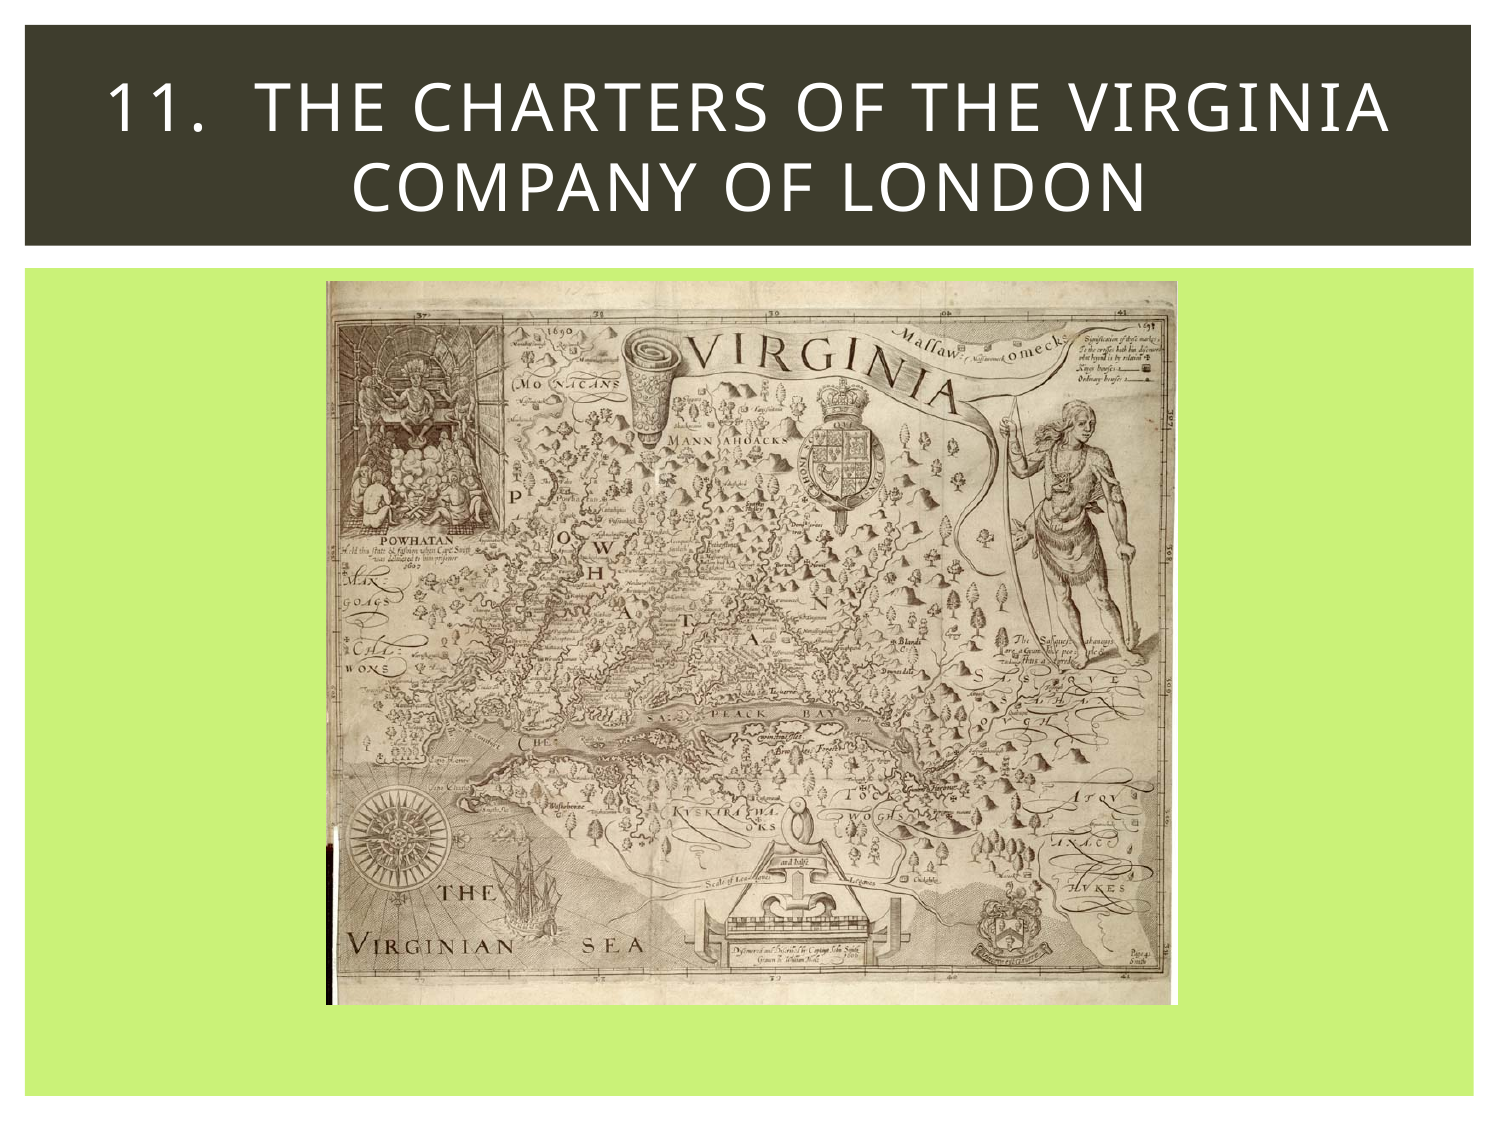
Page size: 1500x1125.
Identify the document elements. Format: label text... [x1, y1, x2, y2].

title 11. The Charters of the Virginia Company of London [62, 58, 1438, 232]
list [326, 281, 1179, 1006]
